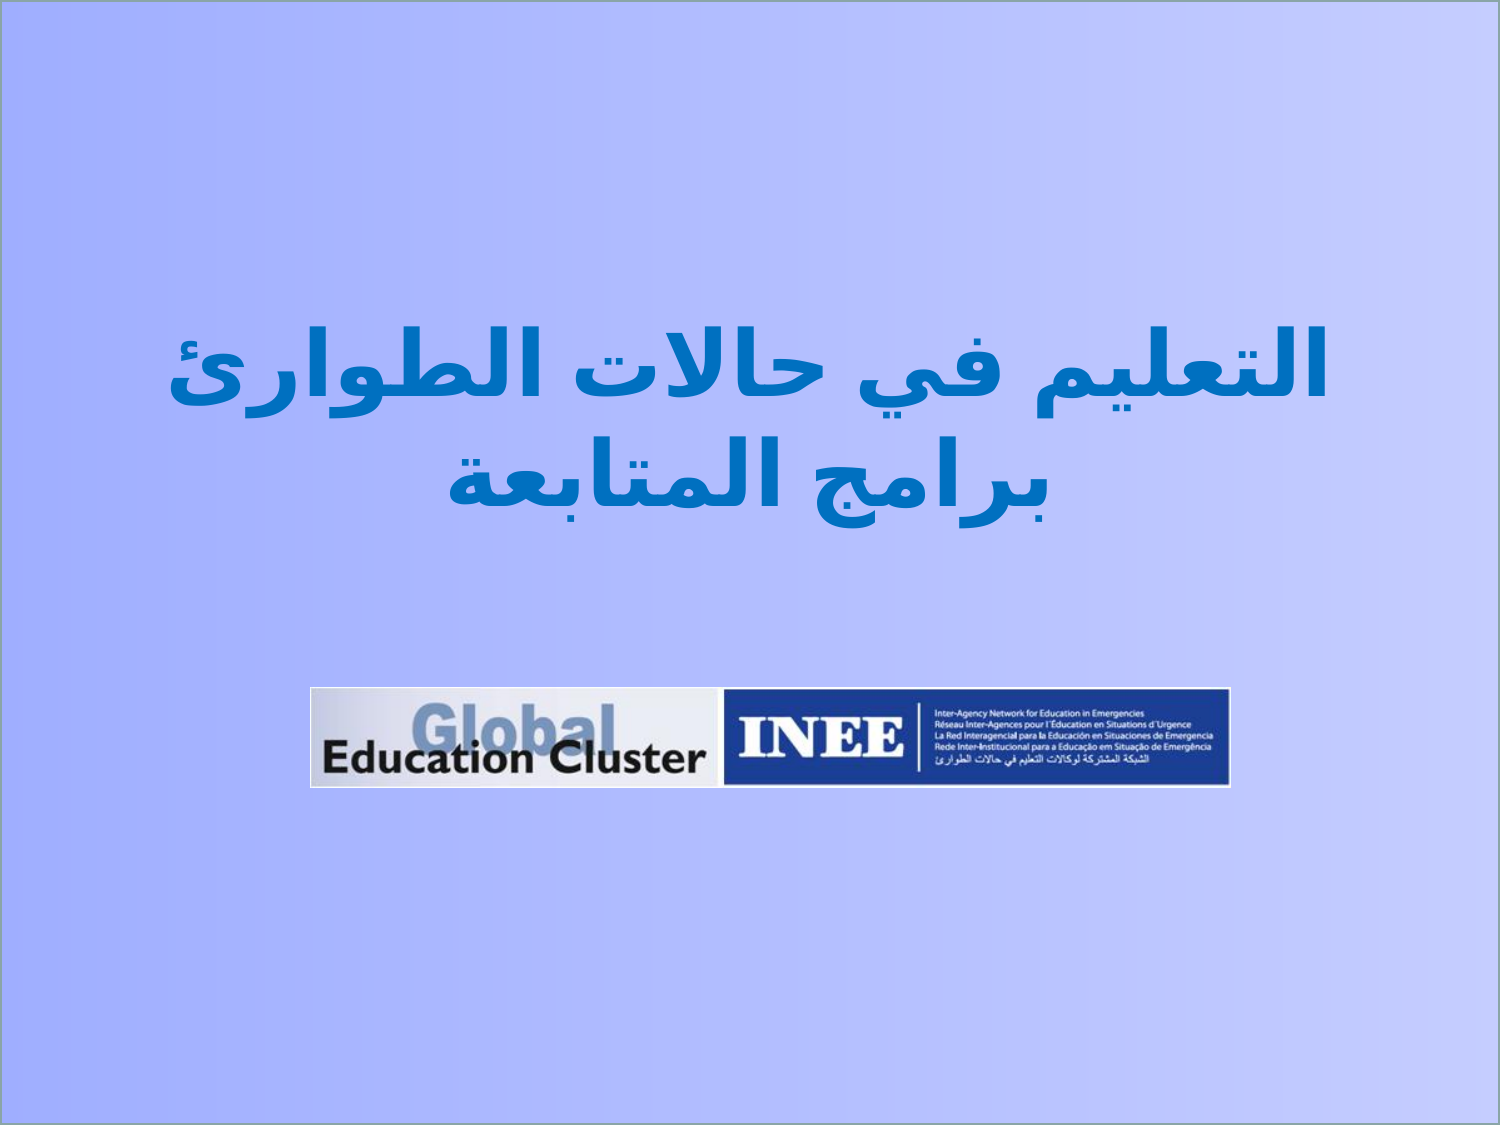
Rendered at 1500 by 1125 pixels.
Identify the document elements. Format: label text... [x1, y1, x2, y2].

picture [310, 687, 1231, 788]
title التعليم في حالات الطوارئ برامج المتابعة [112, 349, 1388, 591]
